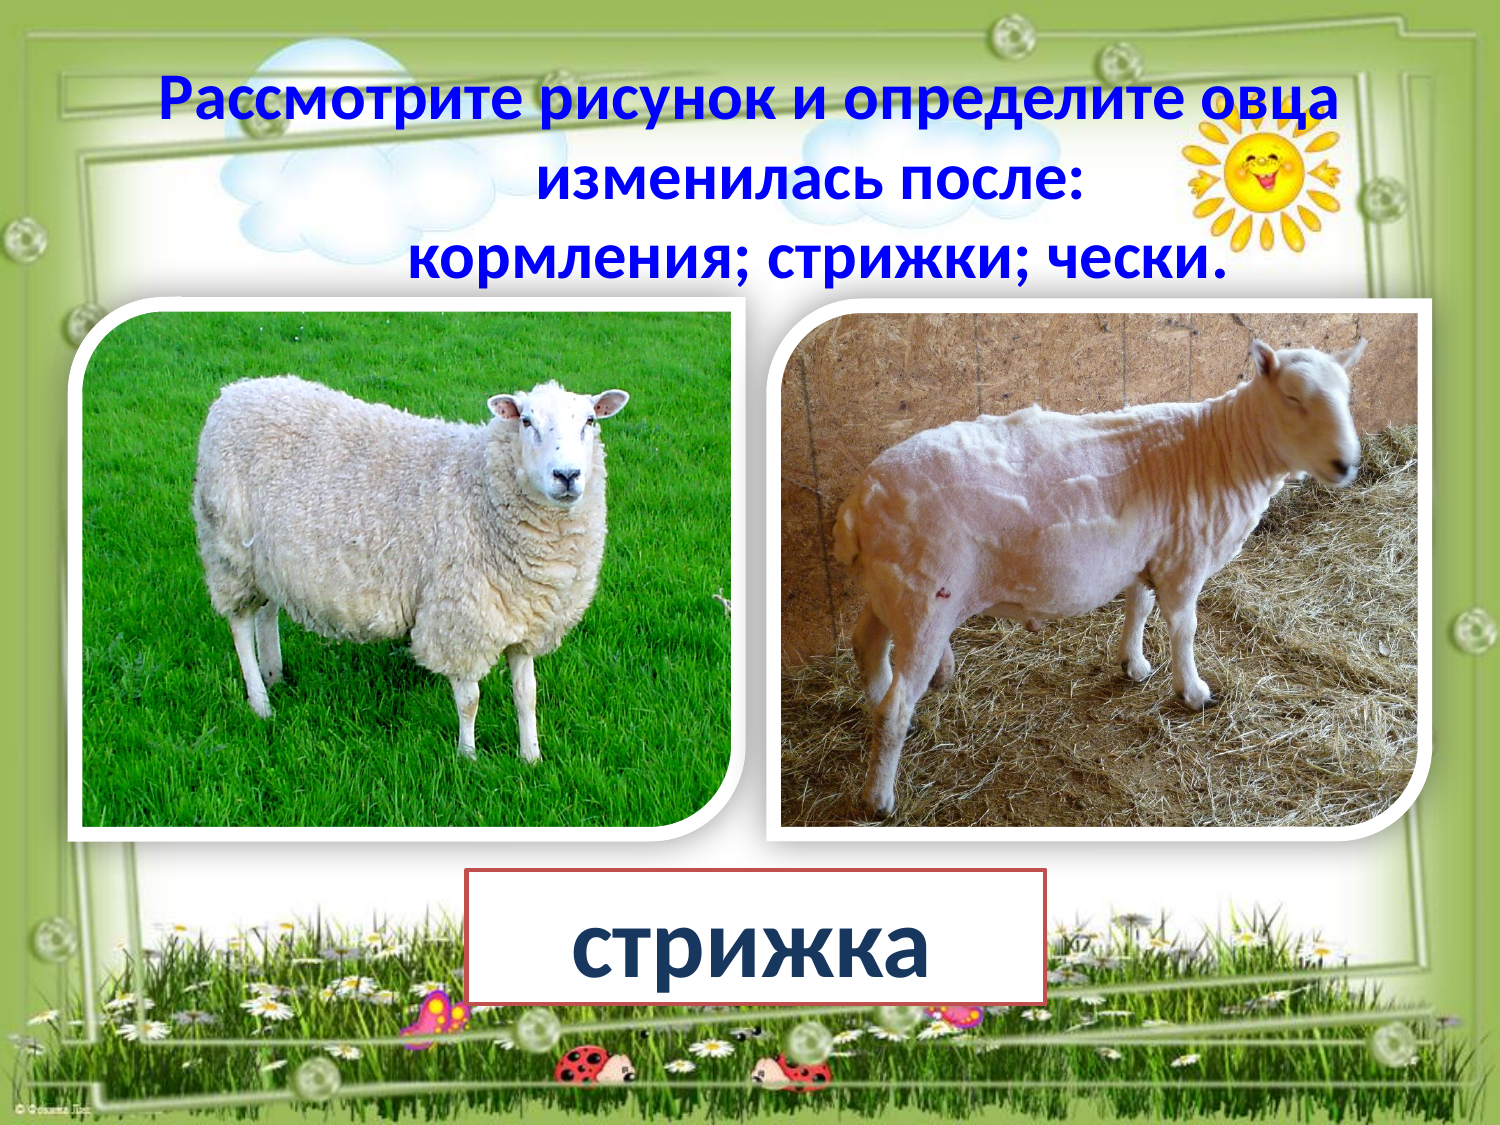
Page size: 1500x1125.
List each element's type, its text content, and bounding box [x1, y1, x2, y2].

text_box стрижка [464, 868, 1047, 1006]
title Рассмотрите рисунок и определите овца изменилась после: кормления; стрижки; чески. [75, 45, 1425, 233]
picture [0, 0, 1500, 1125]
